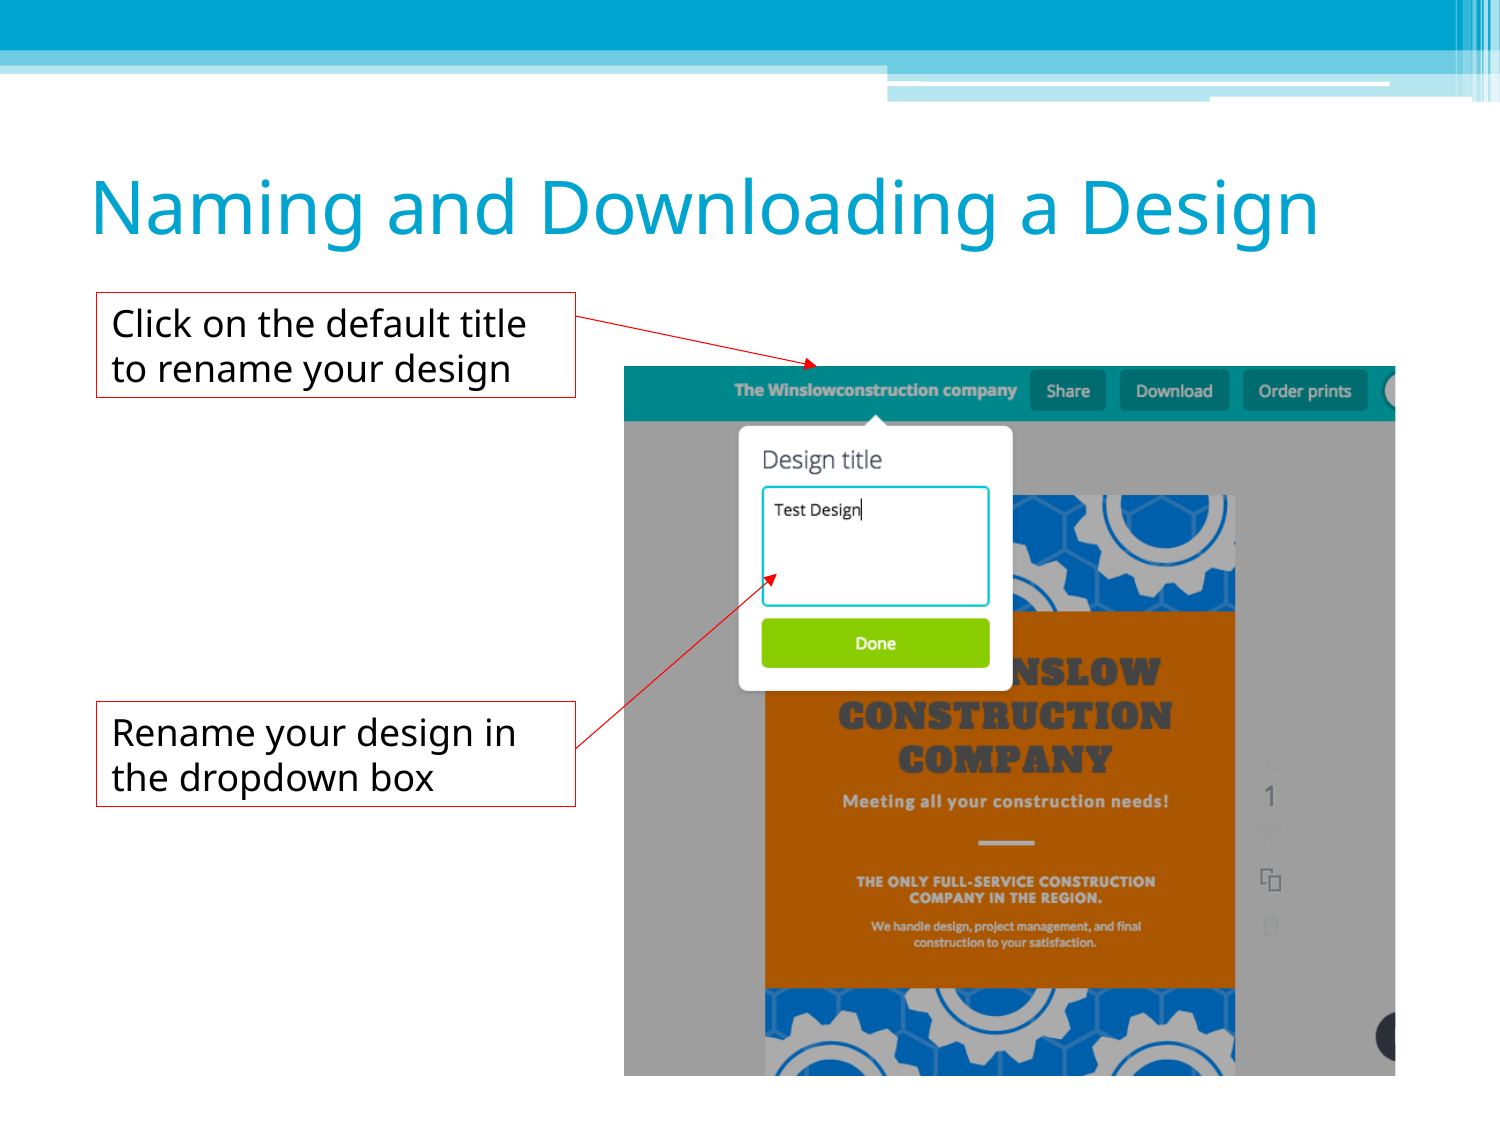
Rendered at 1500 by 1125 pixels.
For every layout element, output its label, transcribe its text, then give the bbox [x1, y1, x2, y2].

title Naming and Downloading a Design [75, 117, 1425, 293]
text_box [575, 573, 777, 749]
text_box Click on the default title to rename your design [96, 292, 576, 398]
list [624, 366, 1396, 1076]
text_box Rename your design in the dropdown box [96, 701, 576, 807]
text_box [575, 316, 817, 367]
